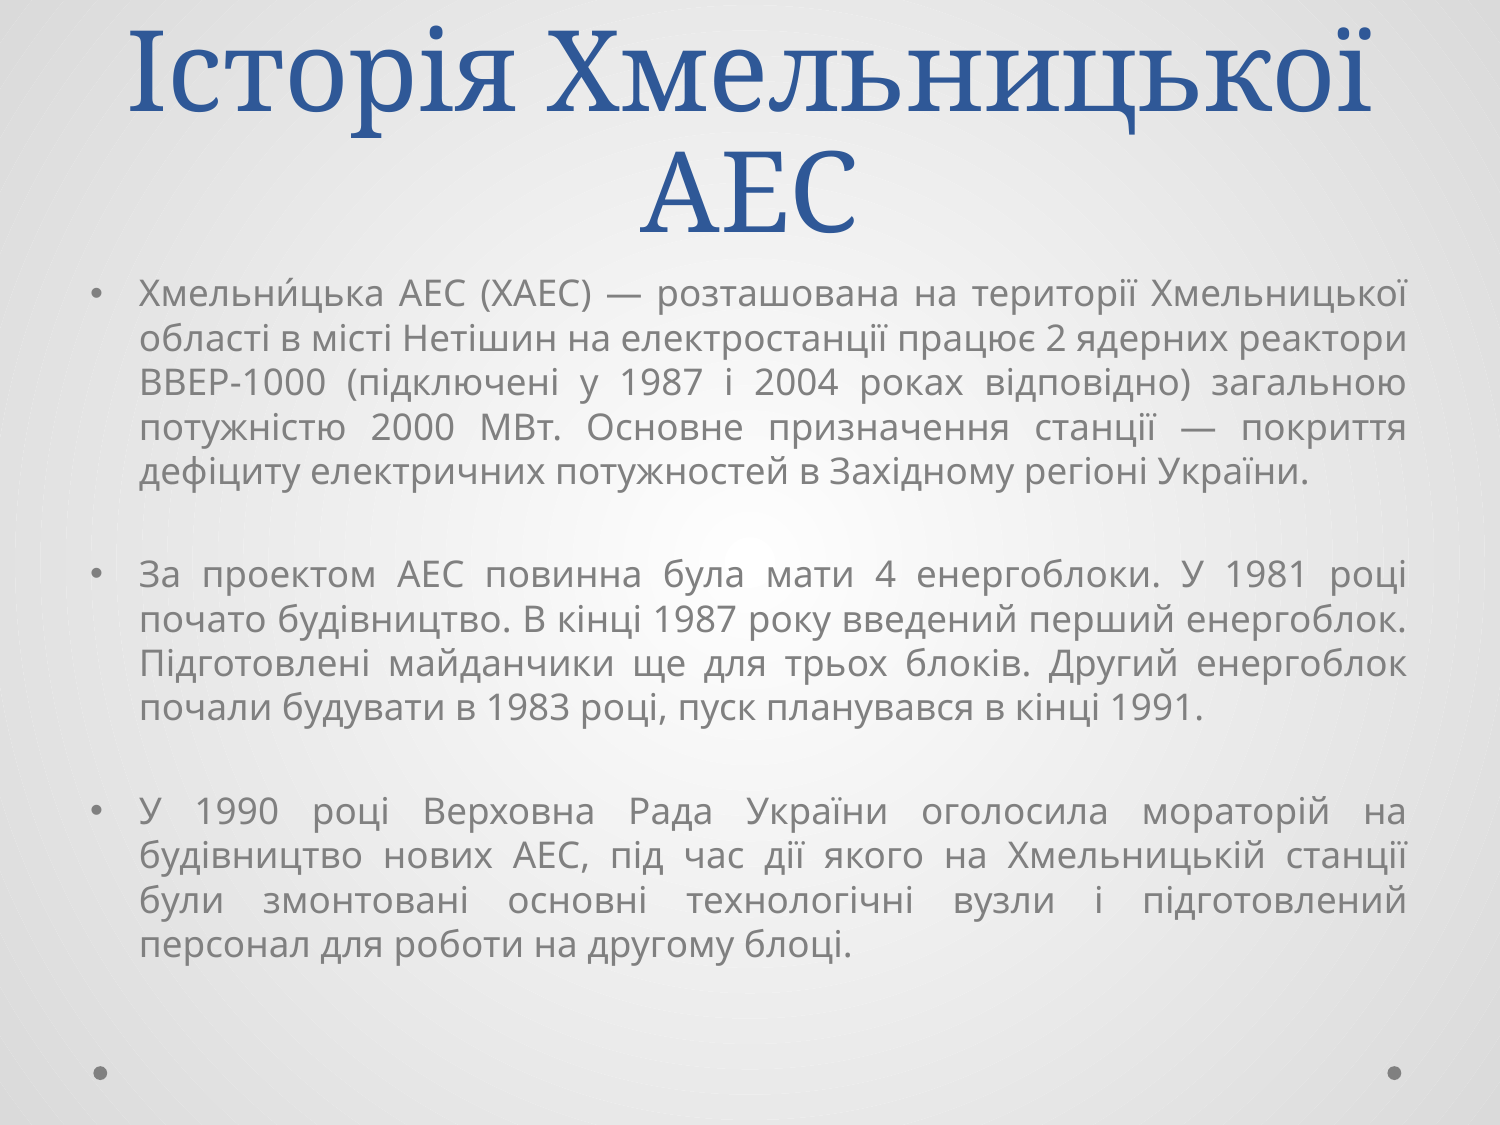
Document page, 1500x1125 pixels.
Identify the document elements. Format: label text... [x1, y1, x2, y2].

list Хмельни́цька АЕС (ХАЕС) — розташована на території Хмельницької області в місті Нетішин на електростанції працює 2 ядерних реактори ВВЕР-1000 (підключені у 1987 і 2004 роках відповідно) загальною потужністю 2000 МВт. Основне призначення станції — покриття дефіциту електричних потужностей в Західному регіоні України. За проектом АЕС повинна була мати 4 енергоблоки. У 1981 році почато будівництво. В кінці 1987 року введений перший енергоблок. Підготовлені майданчики ще для трьох блоків. Другий енергоблок почали будувати в 1983 році, пуск планувався в кінці 1991. У 1990 році Верховна Рада України оголосила мораторій на будівництво нових АЕС, під час дії якого на Хмельницькій станції були змонтовані основні технологічні вузли і підготовлений персонал для роботи на другому блоці. [75, 262, 1425, 1005]
title Історія Хмельницької АЕС [75, 0, 1425, 262]
